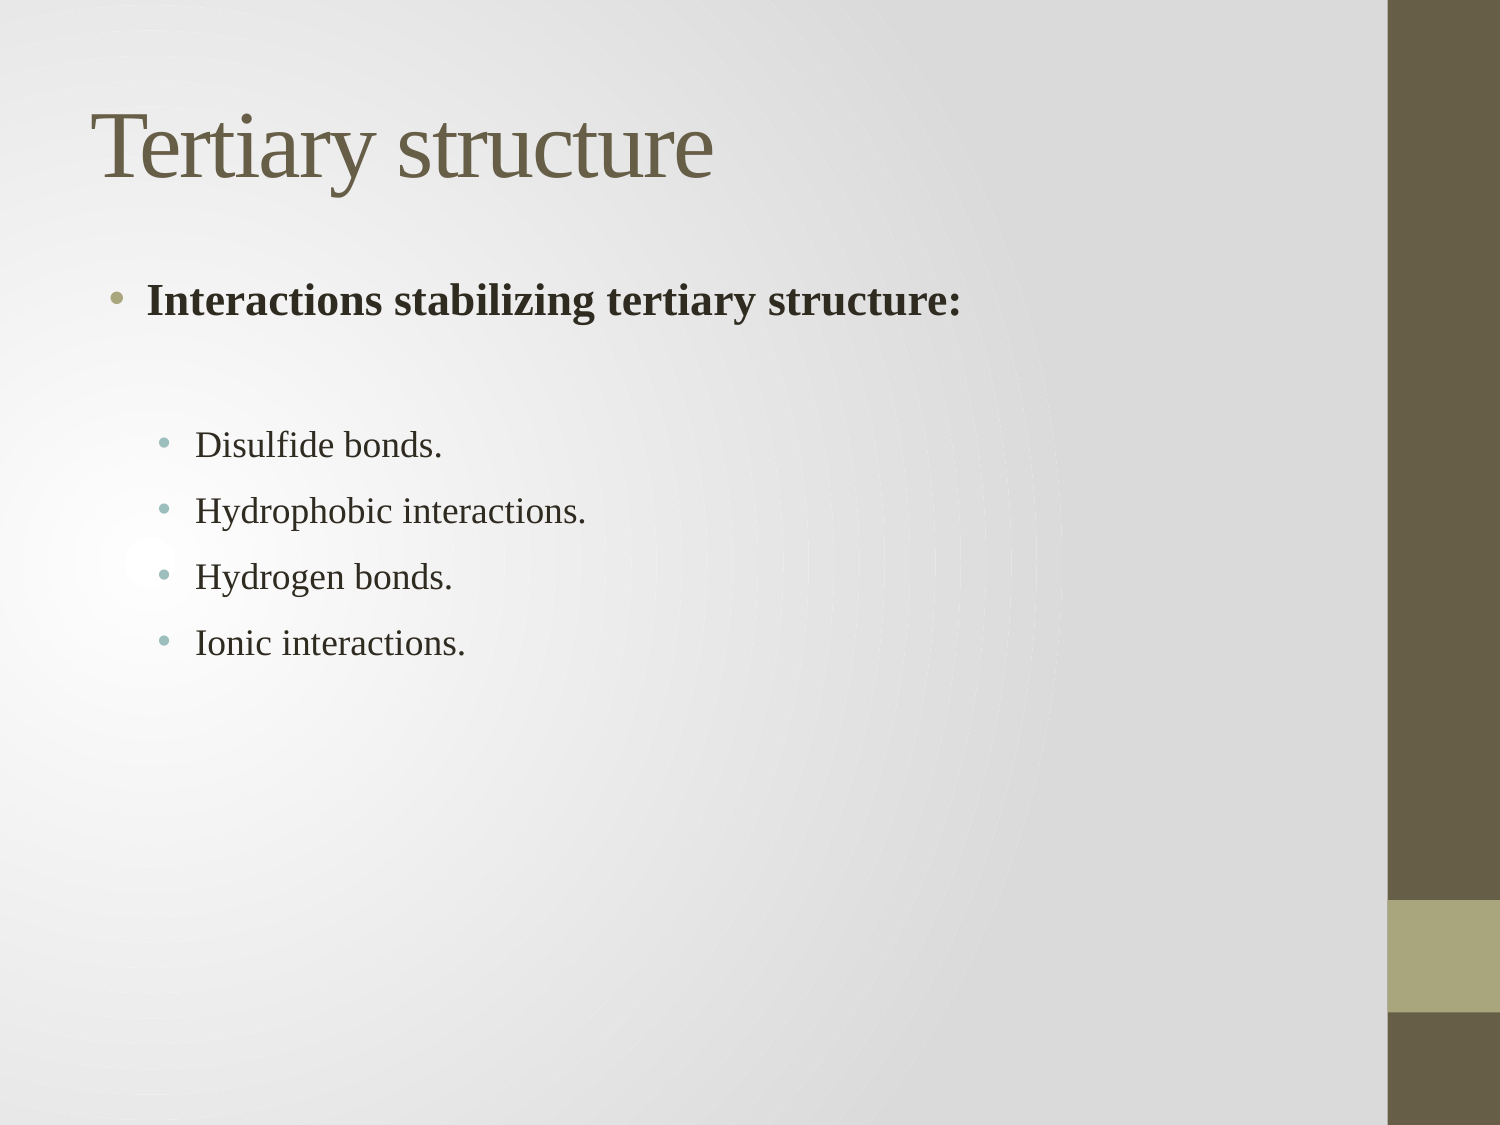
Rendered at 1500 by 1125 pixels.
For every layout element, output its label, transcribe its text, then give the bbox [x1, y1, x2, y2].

title Tertiary structure [75, 45, 1325, 233]
list Interactions stabilizing tertiary structure: Disulfide bonds. Hydrophobic interactions. Hydrogen bonds. Ionic interactions. [75, 262, 1325, 1050]
